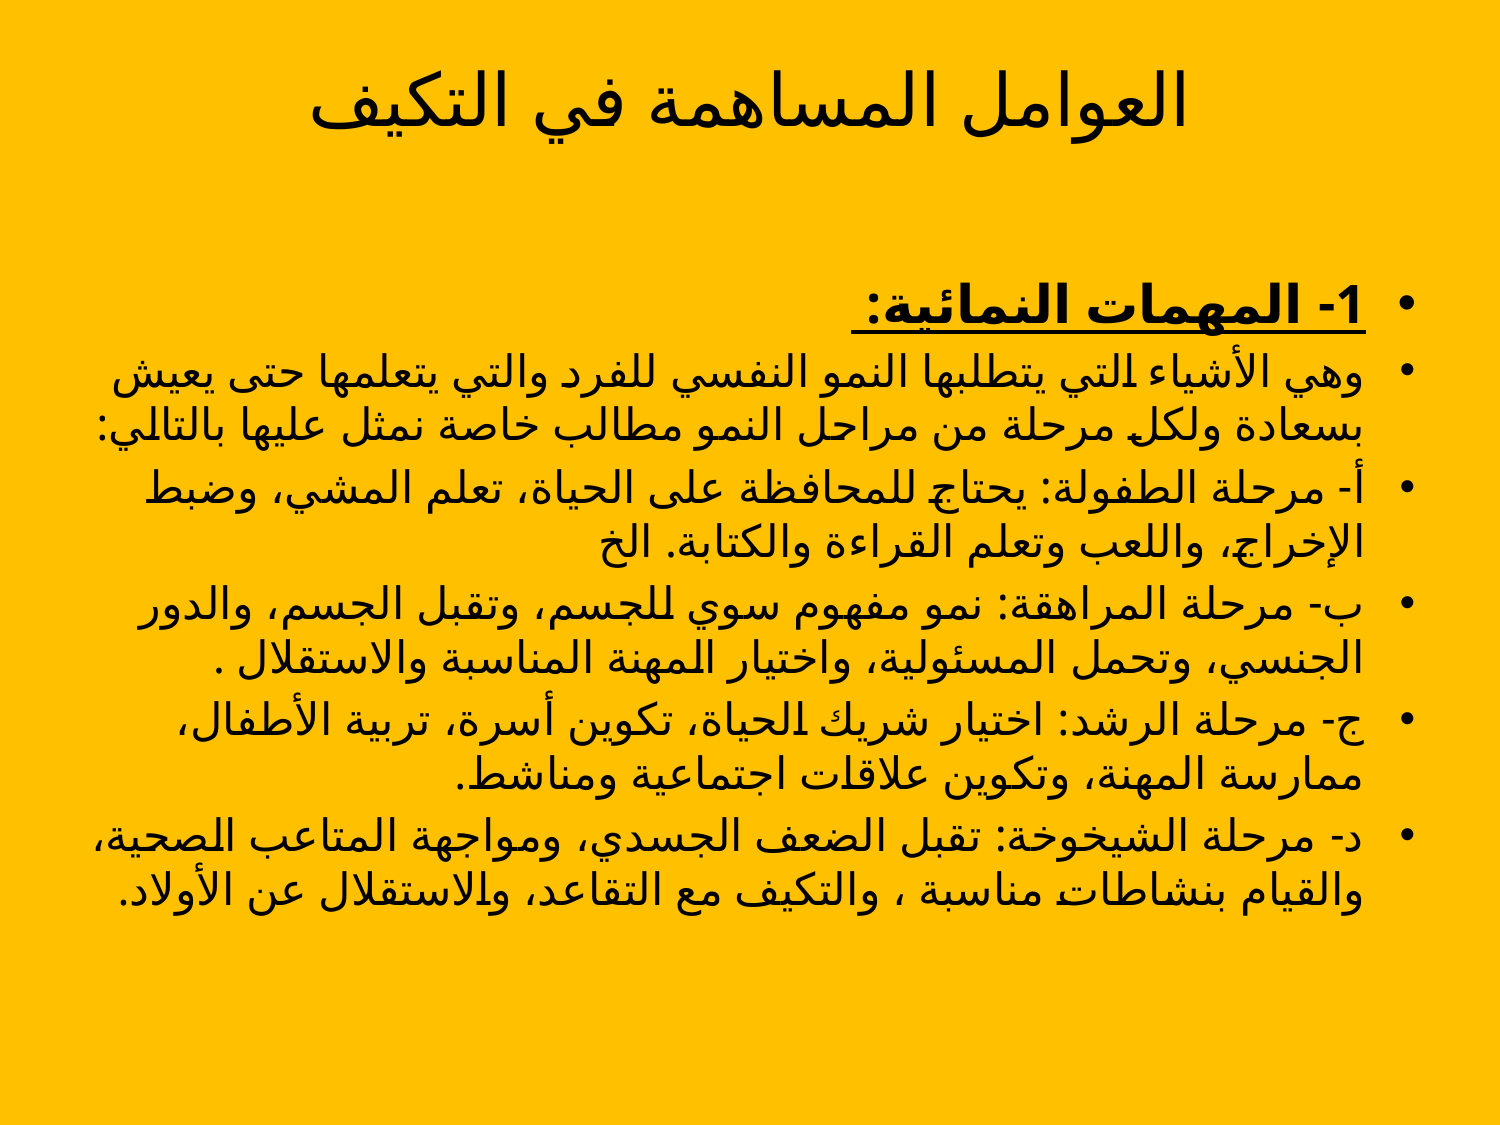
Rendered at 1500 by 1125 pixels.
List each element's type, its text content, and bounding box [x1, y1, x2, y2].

title العوامل المساهمة في التكيف [75, 45, 1425, 149]
list 1- المهمات النمائية: وهي الأشياء التي يتطلبها النمو النفسي للفرد والتي يتعلمها حتى يعيش بسعادة ولكل مرحلة من مراحل النمو مطالب خاصة نمثل عليها بالتالي: أ- مرحلة الطفولة: يحتاج للمحافظة على الحياة، تعلم المشي، وضبط الإخراج، واللعب وتعلم القراءة والكتابة. الخ ب- مرحلة المراهقة: نمو مفهوم سوي للجسم، وتقبل الجسم، والدور الجنسي، وتحمل المسئولية، واختيار المهنة المناسبة والاستقلال . ج- مرحلة الرشد: اختيار شريك الحياة، تكوين أسرة، تربية الأطفال، ممارسة المهنة، وتكوين علاقات اجتماعية ومناشط. د- مرحلة الشيخوخة: تقبل الضعف الجسدي، ومواجهة المتاعب الصحية، والقيام بنشاطات مناسبة ، والتكيف مع التقاعد، والاستقلال عن الأولاد. [75, 262, 1425, 1005]
